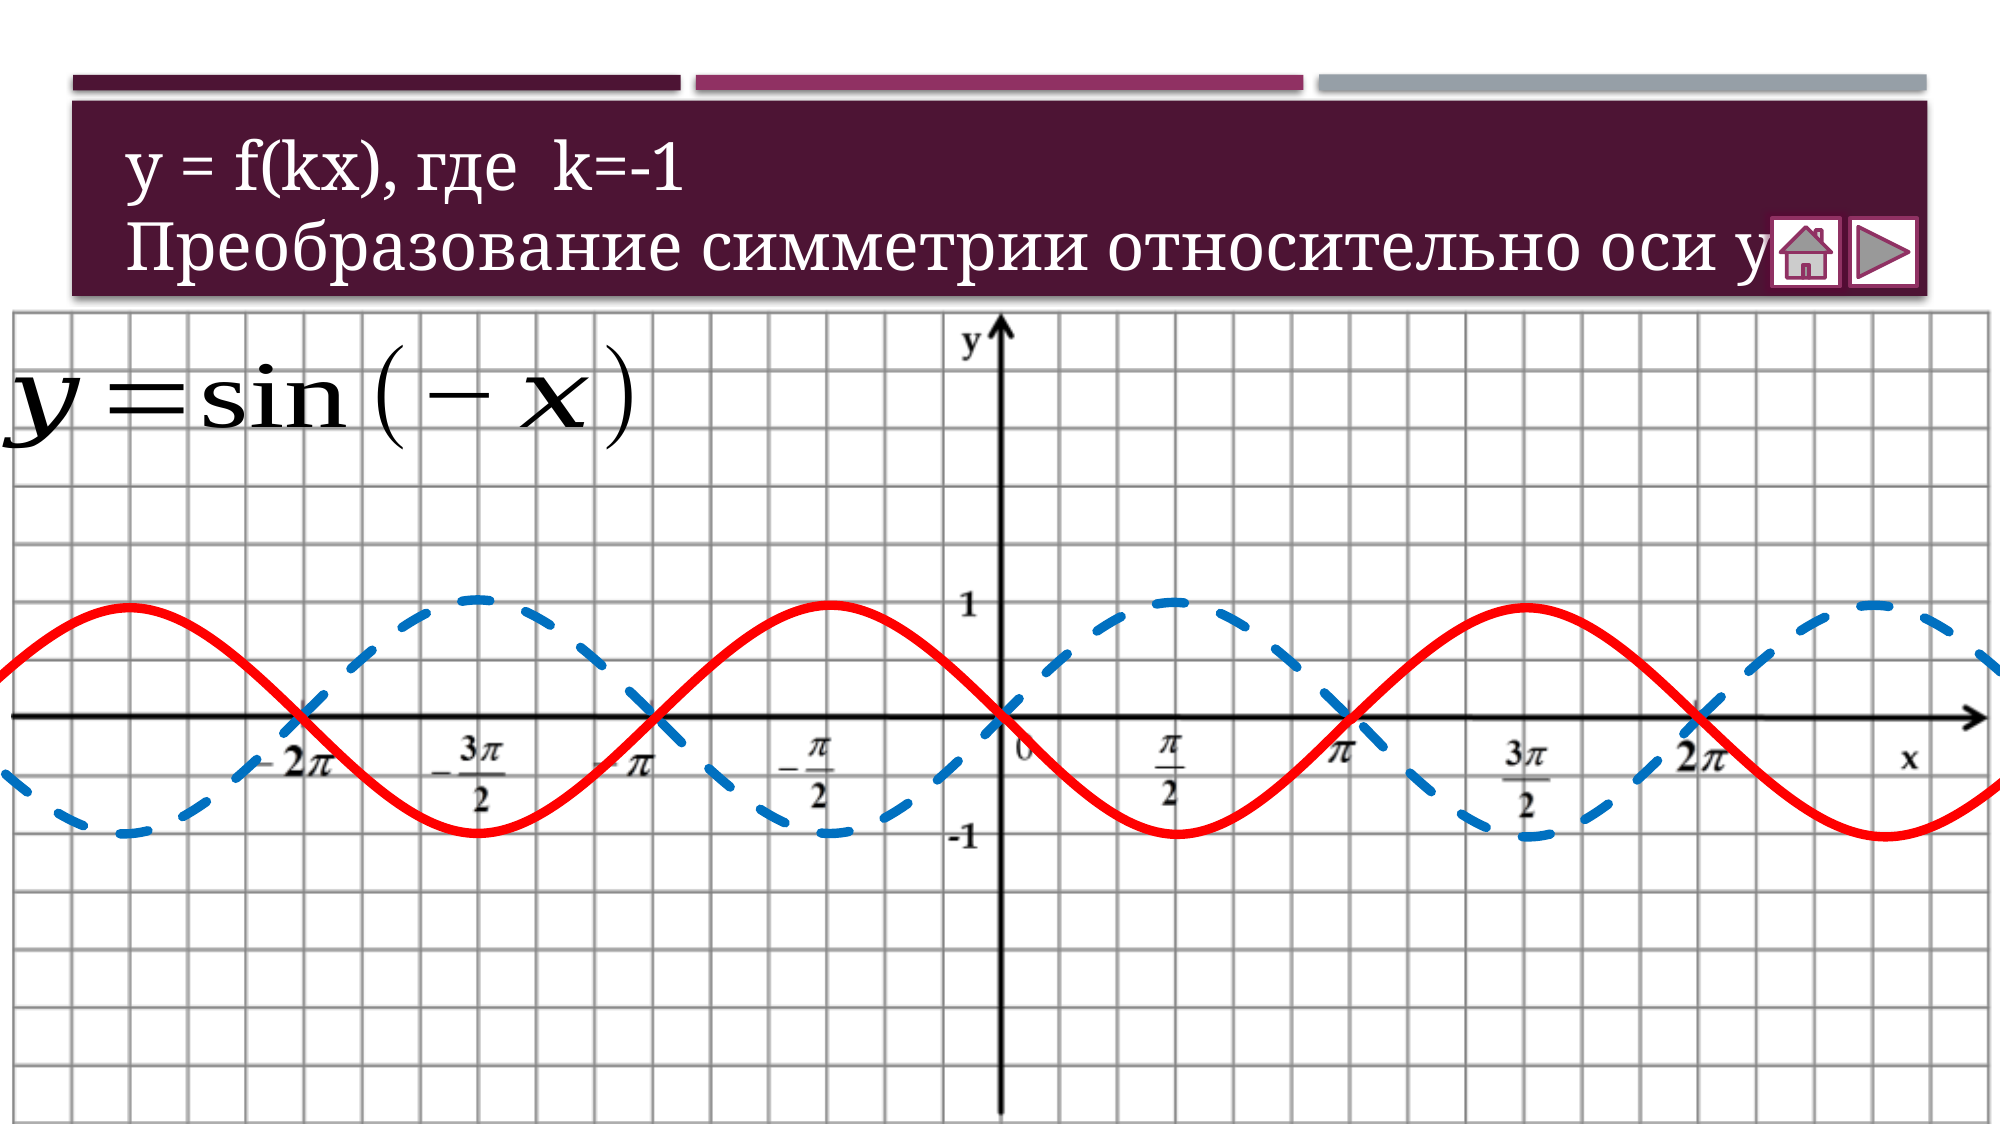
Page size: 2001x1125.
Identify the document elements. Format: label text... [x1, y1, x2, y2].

picture [10, 286, 2000, 599]
picture [10, 838, 2000, 1125]
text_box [0, 599, 2000, 604]
text_box [1850, 216, 1919, 284]
title y = f(kx), где k=-1 Преобразование симметрии относительно оси y [110, 106, 1858, 284]
text_box [1770, 216, 1842, 284]
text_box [0, 604, 2000, 838]
